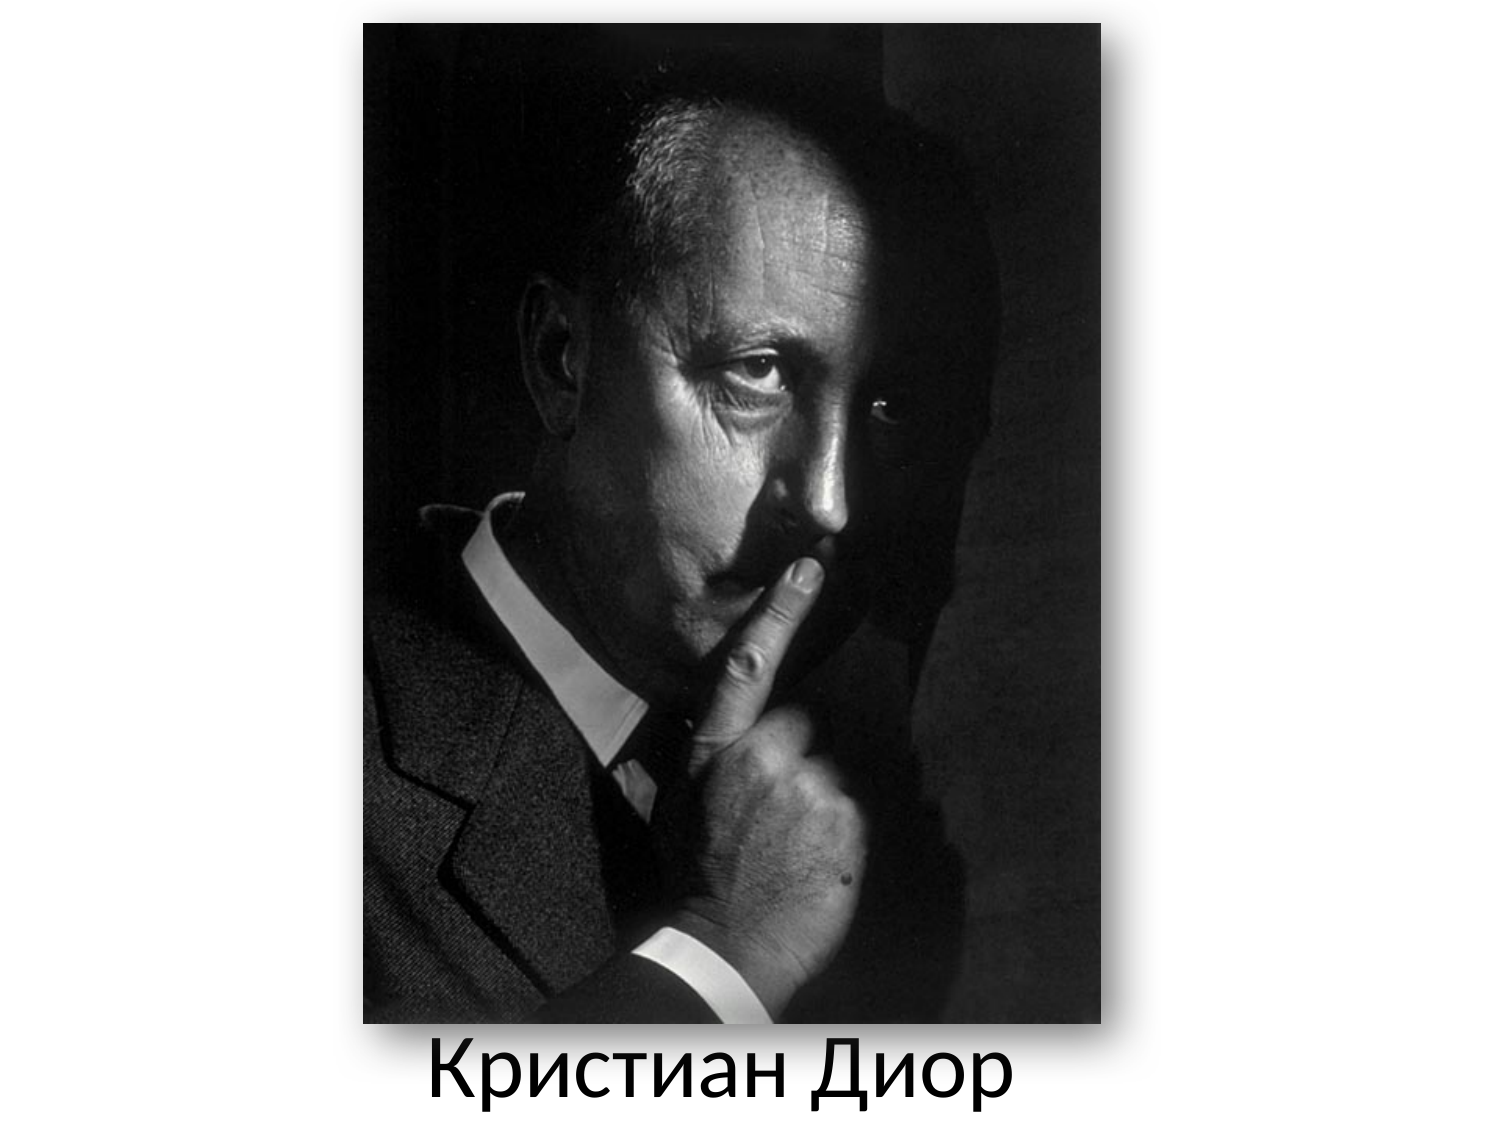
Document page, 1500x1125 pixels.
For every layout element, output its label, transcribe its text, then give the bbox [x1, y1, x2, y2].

picture [362, 23, 1101, 1024]
title Кристиан Диор [46, 937, 1397, 1125]
